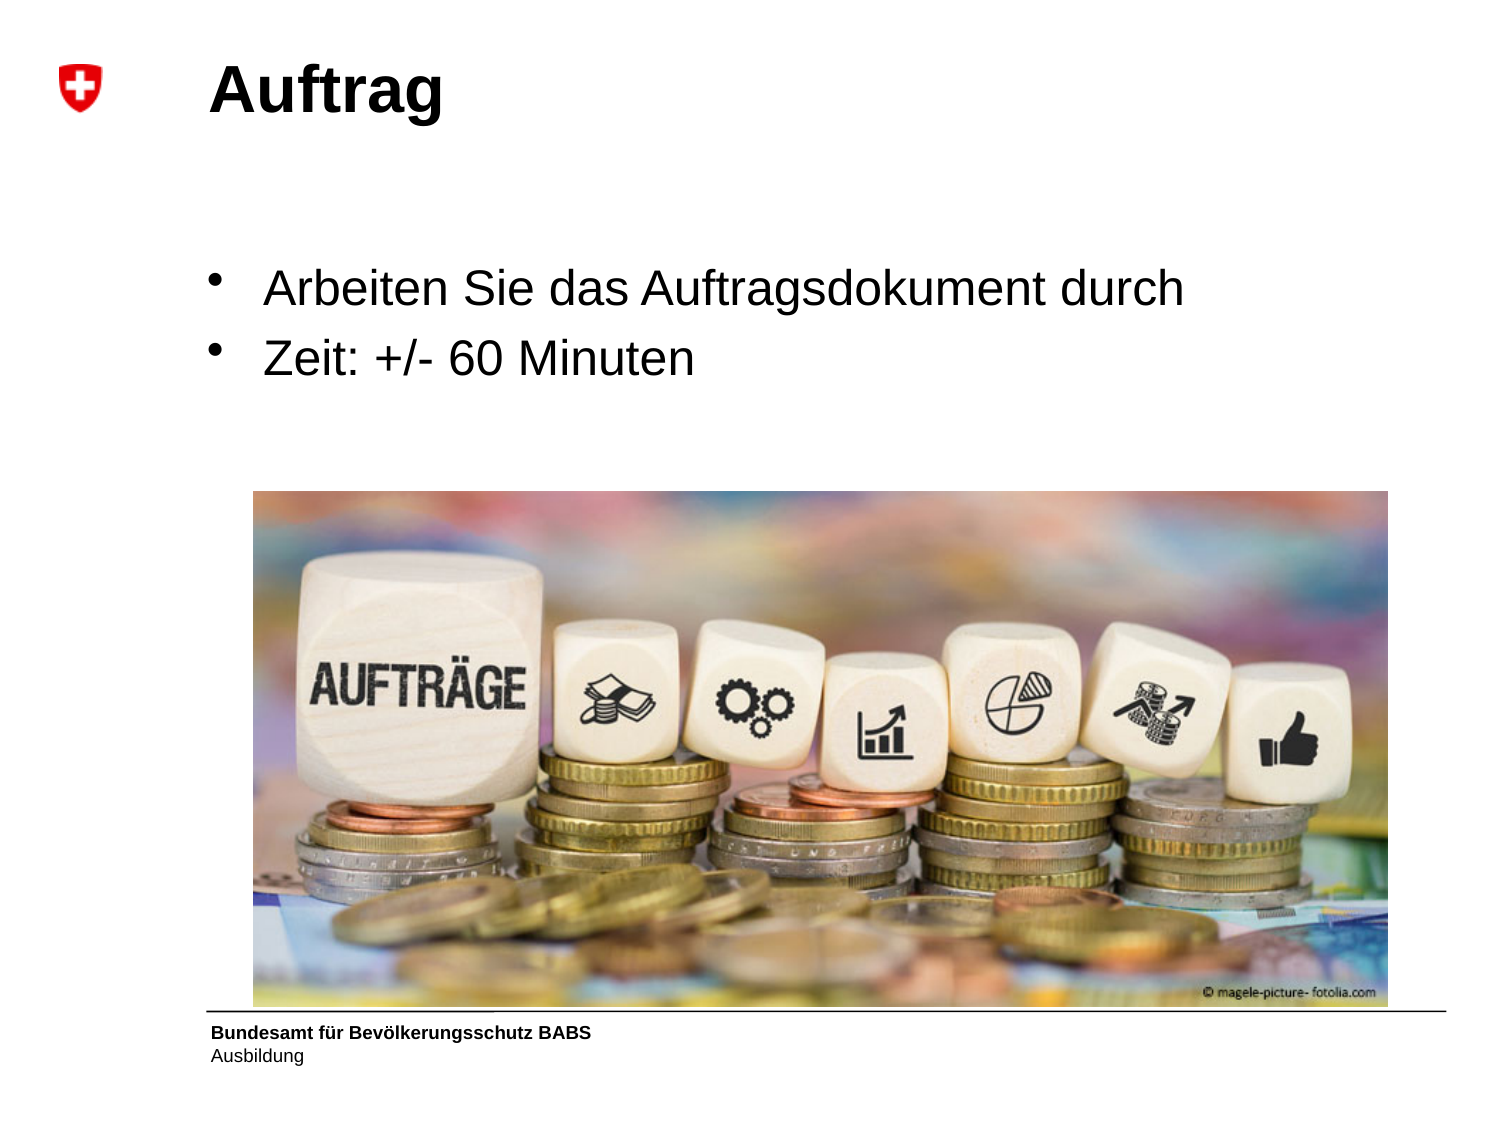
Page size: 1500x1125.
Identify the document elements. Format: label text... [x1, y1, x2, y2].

title Auftrag [207, 45, 1433, 209]
list Arbeiten Sie das Auftragsdokument durch Zeit: +/- 60 Minuten [206, 255, 1434, 658]
picture [59, 64, 103, 114]
picture [253, 491, 1389, 1007]
